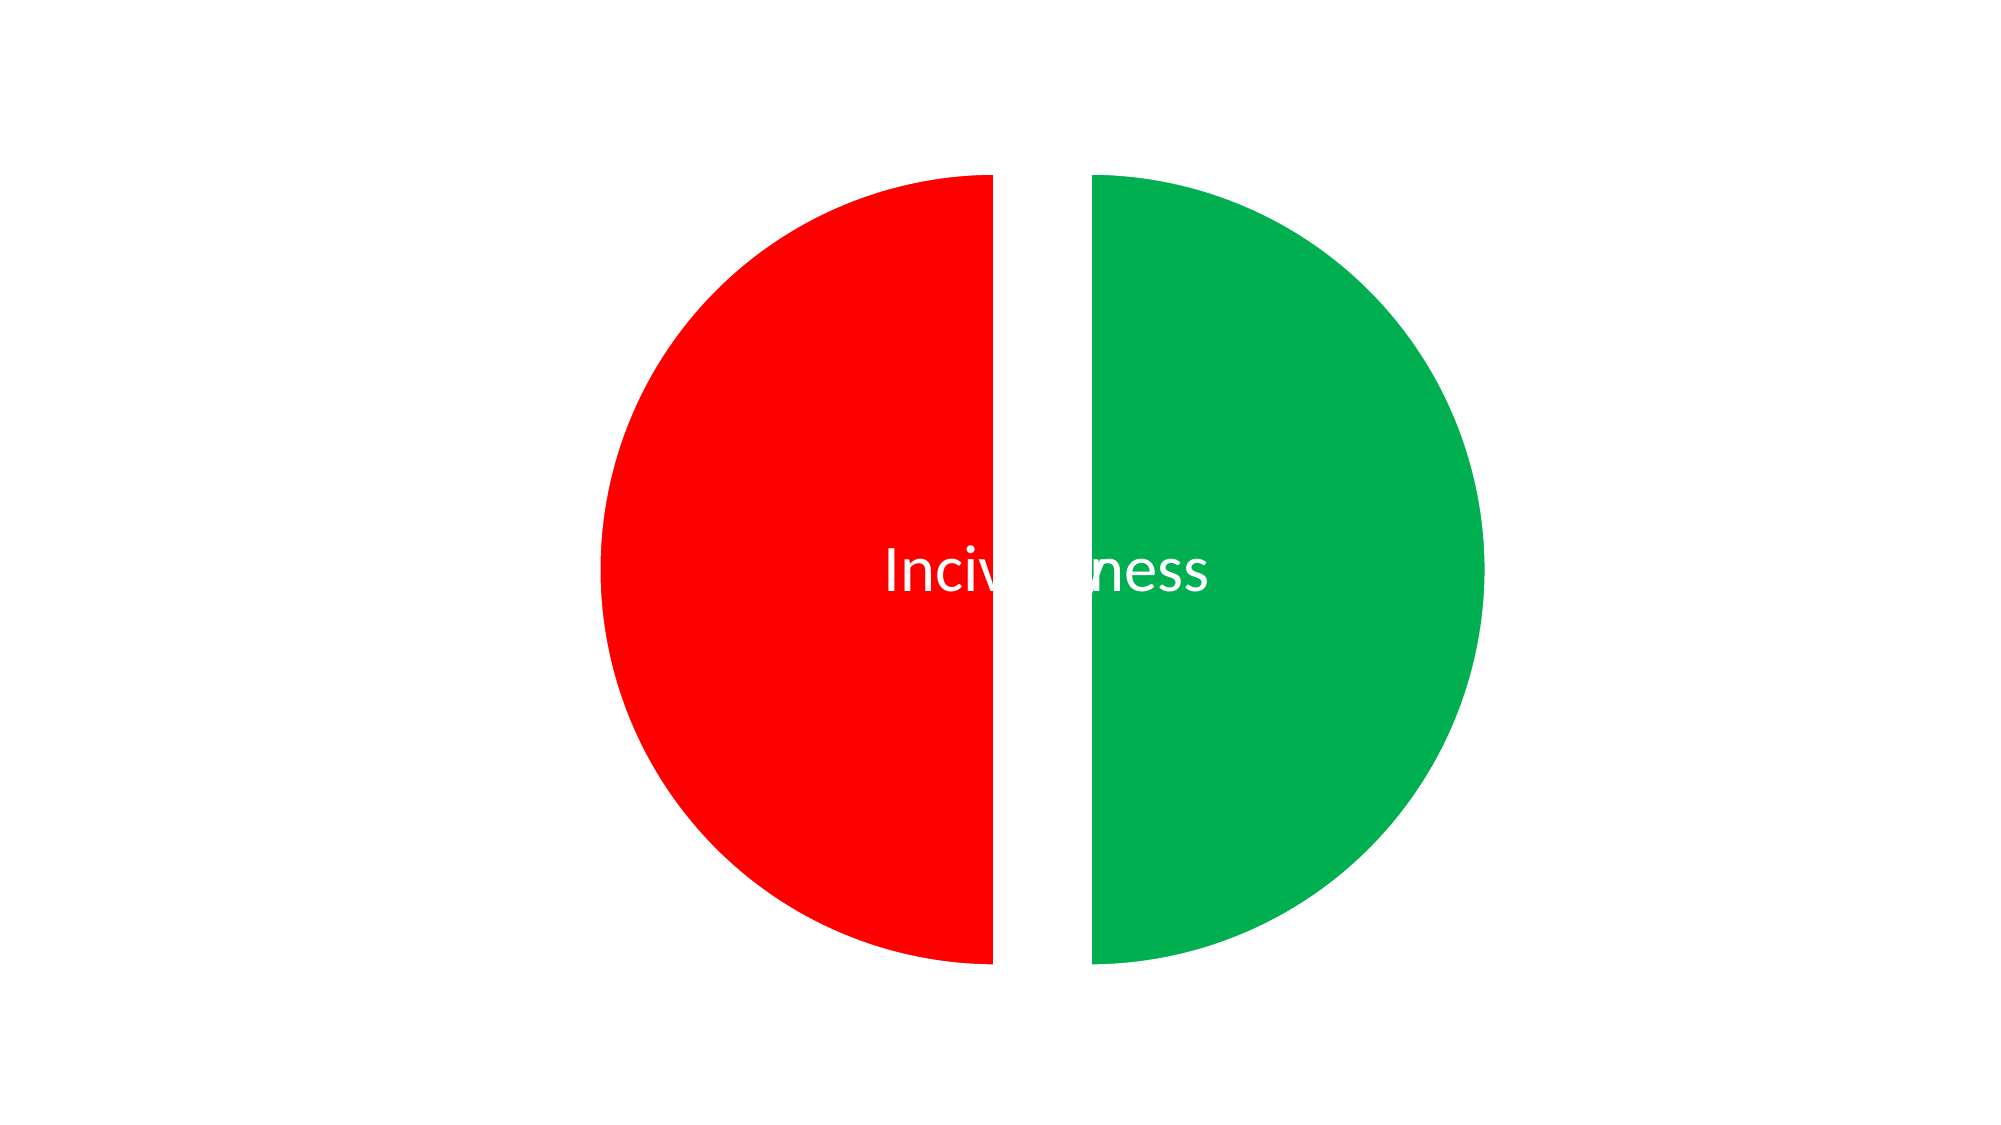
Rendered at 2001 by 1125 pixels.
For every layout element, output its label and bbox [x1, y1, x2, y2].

list [324, 89, 1676, 1036]
